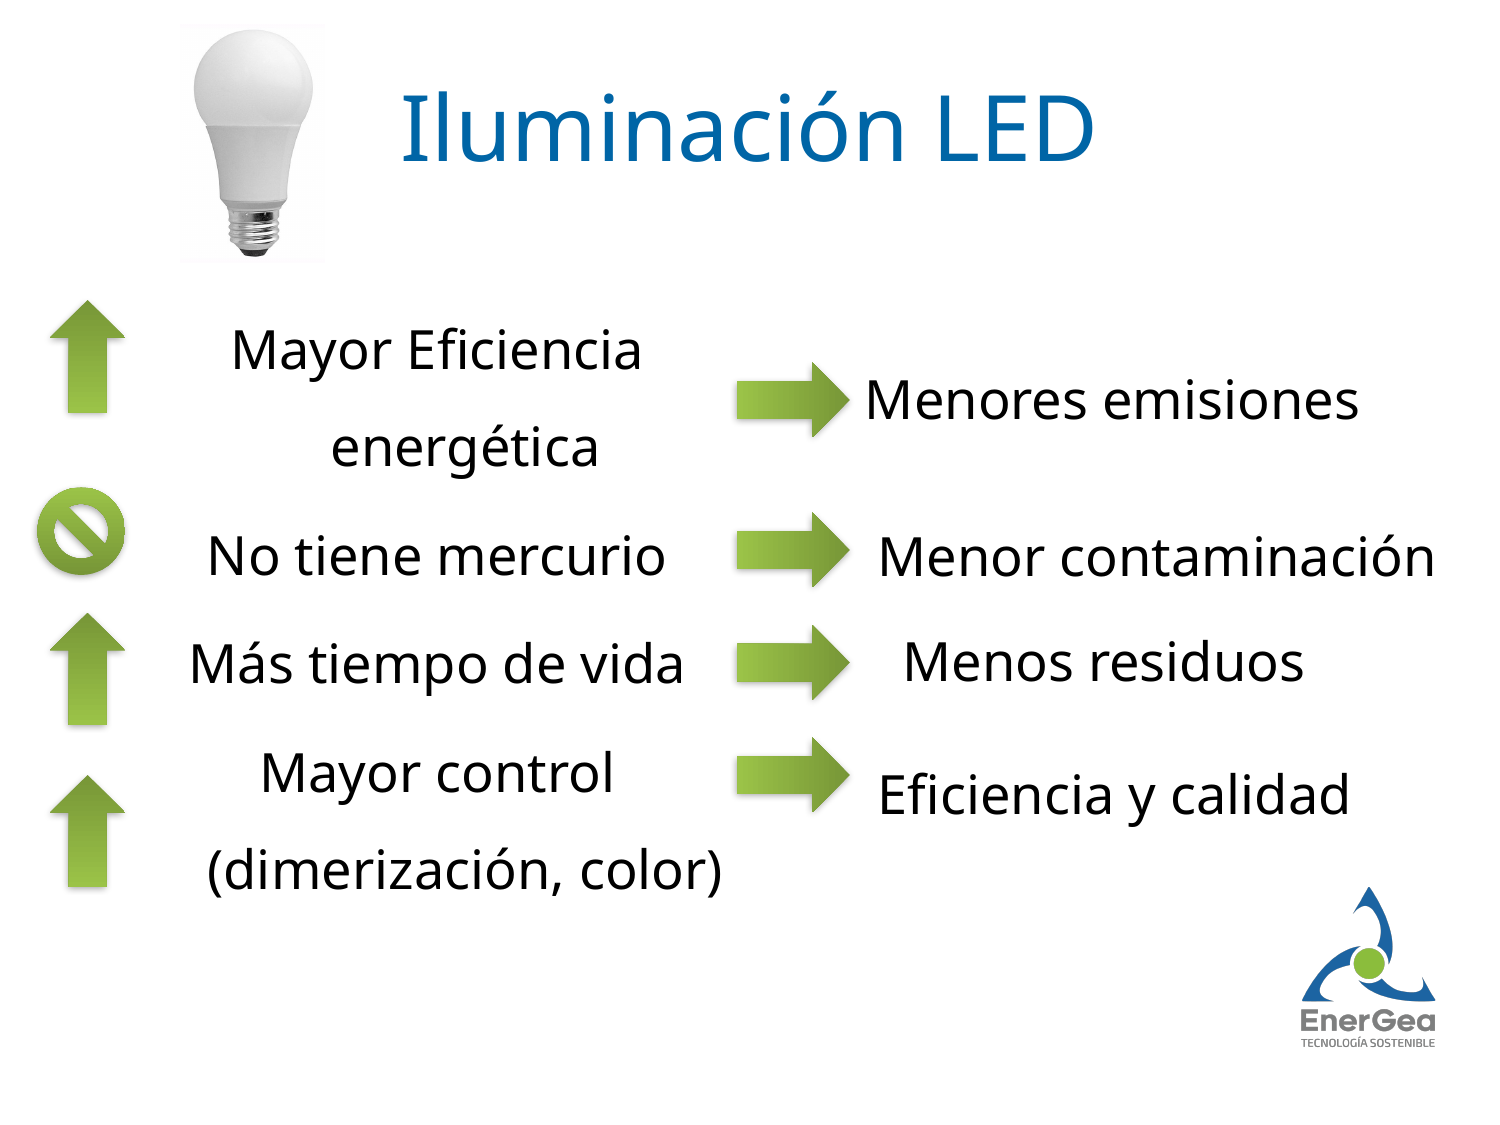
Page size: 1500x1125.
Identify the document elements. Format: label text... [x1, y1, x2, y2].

text_box Iluminación LED [330, 62, 1213, 188]
text_box Menor contaminación [862, 482, 1500, 563]
picture [179, 24, 326, 263]
text_box [737, 624, 850, 700]
text_box [50, 612, 126, 726]
text_box [50, 299, 126, 413]
text_box [50, 774, 126, 888]
text_box Menos residuos [887, 587, 1400, 720]
text_box Menores emisiones [849, 324, 1413, 450]
list Mayor Eficiencia energética No tiene mercurio Más tiempo de vida Mayor control (dimerización, color) [75, 275, 800, 1018]
text_box [737, 512, 850, 588]
text_box [37, 487, 125, 575]
text_box [737, 362, 850, 438]
text_box Eficiencia y calidad [862, 720, 1450, 850]
picture [1299, 887, 1436, 1050]
text_box [737, 737, 850, 813]
